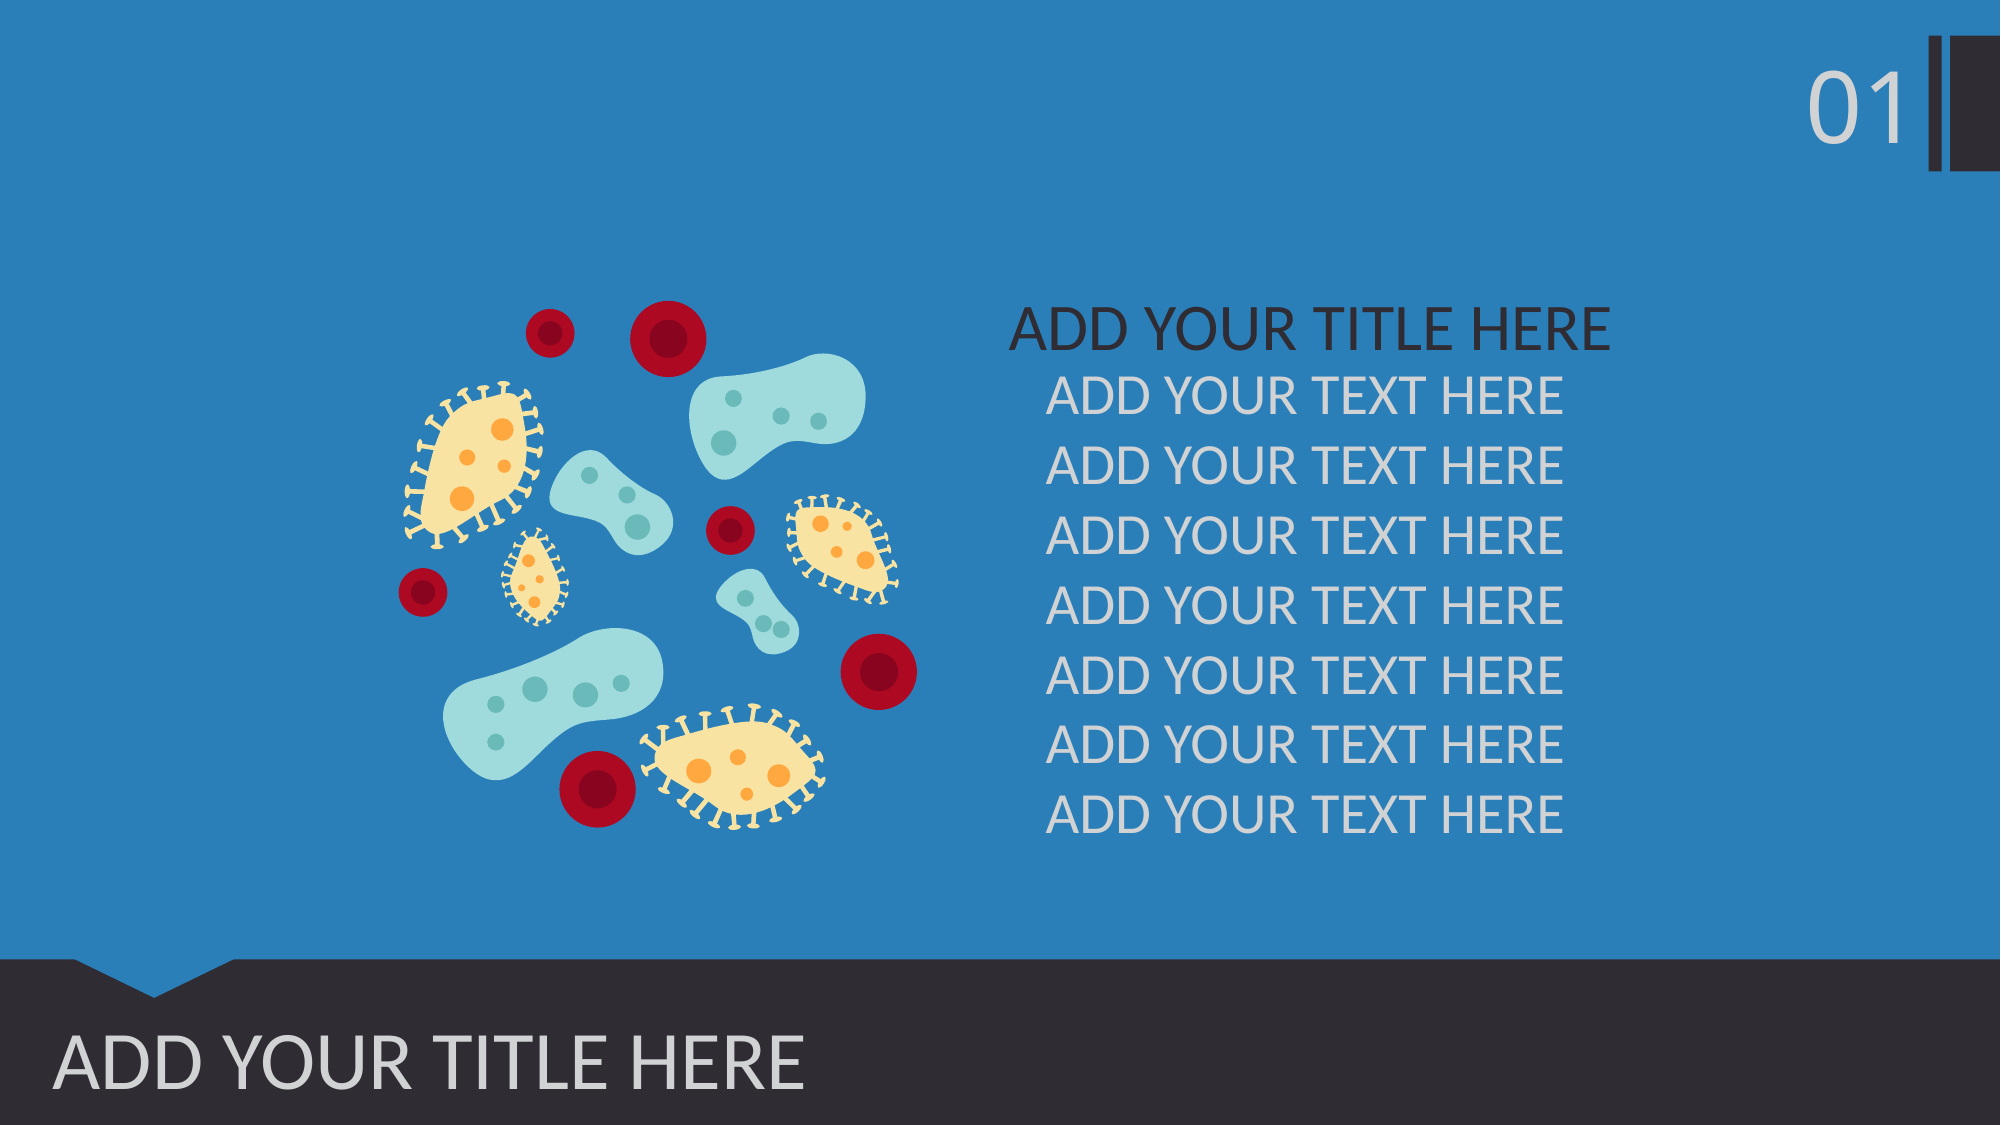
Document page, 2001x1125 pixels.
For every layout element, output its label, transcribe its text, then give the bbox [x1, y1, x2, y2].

text_box [507, 592, 517, 596]
text_box [547, 604, 556, 613]
text_box [416, 438, 423, 453]
text_box [864, 509, 873, 515]
text_box [487, 733, 505, 751]
text_box [549, 450, 674, 556]
text_box [788, 719, 801, 727]
text_box [535, 575, 544, 584]
text_box [580, 466, 599, 485]
text_box [842, 521, 852, 531]
text_box [476, 385, 490, 391]
text_box [791, 804, 802, 815]
text_box [748, 709, 757, 727]
text_box [552, 600, 562, 606]
text_box [525, 308, 575, 358]
text_box [476, 524, 489, 532]
text_box [538, 321, 563, 346]
text_box [769, 816, 783, 823]
text_box [783, 724, 796, 743]
text_box [518, 605, 526, 615]
text_box [891, 559, 898, 568]
text_box [852, 583, 859, 597]
text_box [416, 466, 433, 478]
text_box [816, 750, 824, 763]
text_box [487, 695, 505, 714]
text_box [459, 449, 476, 466]
text_box [871, 535, 884, 542]
text_box [790, 516, 803, 522]
text_box [730, 807, 737, 824]
text_box [767, 764, 791, 788]
text_box [867, 588, 878, 600]
text_box [422, 443, 440, 451]
text_box [740, 787, 754, 801]
text_box 01 [1790, 36, 1946, 172]
text_box [553, 568, 562, 576]
text_box [674, 715, 687, 723]
text_box [796, 779, 810, 796]
text_box [724, 389, 742, 408]
text_box [819, 494, 830, 499]
text_box [712, 805, 725, 823]
text_box [646, 759, 664, 772]
text_box [812, 515, 829, 532]
text_box [792, 556, 798, 566]
text_box [874, 547, 888, 555]
text_box [660, 730, 666, 748]
text_box [803, 793, 815, 802]
text_box [522, 554, 535, 568]
text_box [768, 799, 778, 817]
text_box [840, 633, 917, 711]
text_box [796, 554, 810, 562]
text_box [624, 514, 651, 540]
text_box ADD YOUR TEXT HERE ADD YOUR TEXT HERE ADD YOUR TEXT HERE ADD YOUR TEXT HERE ADD YOUR TEXT HERE ADD YOUR TEXT HERE ADD YOUR TEXT HERE [1030, 372, 1614, 853]
text_box [789, 739, 806, 753]
text_box [533, 531, 539, 540]
text_box [790, 539, 803, 549]
text_box [488, 502, 500, 520]
text_box [793, 499, 803, 505]
text_box [520, 427, 539, 438]
text_box [430, 420, 447, 434]
text_box [710, 430, 737, 456]
text_box [434, 526, 440, 544]
text_box [403, 504, 411, 517]
text_box [408, 510, 427, 522]
text_box [443, 628, 664, 781]
text_box [715, 568, 800, 655]
text_box [448, 522, 464, 538]
text_box [439, 399, 452, 407]
text_box [882, 579, 895, 585]
text_box [876, 518, 883, 527]
text_box [491, 418, 514, 441]
text_box [707, 821, 721, 829]
text_box [702, 717, 708, 735]
text_box ADD YOUR TITLE HERE [993, 276, 1662, 372]
text_box [679, 720, 692, 739]
text_box [492, 518, 506, 526]
text_box [810, 412, 828, 430]
text_box [410, 488, 428, 495]
text_box [630, 300, 707, 378]
text_box [833, 588, 842, 595]
text_box [564, 591, 569, 599]
text_box [817, 776, 826, 788]
text_box [695, 797, 710, 813]
text_box [497, 381, 511, 387]
text_box [559, 750, 636, 828]
text_box [725, 711, 736, 729]
text_box [516, 543, 526, 549]
text_box [1949, 35, 2000, 172]
text_box [430, 544, 444, 550]
text_box [754, 615, 773, 633]
text_box [537, 422, 544, 436]
text_box [515, 410, 533, 418]
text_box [0, 925, 2000, 1125]
text_box [517, 462, 534, 476]
text_box [729, 749, 746, 766]
text_box [523, 388, 532, 400]
text_box [878, 588, 885, 601]
text_box [846, 506, 857, 518]
text_box [641, 764, 649, 777]
text_box [837, 578, 848, 591]
text_box [618, 486, 636, 504]
text_box [751, 805, 757, 823]
text_box [410, 522, 428, 535]
text_box [786, 543, 792, 553]
text_box [834, 501, 842, 514]
text_box [543, 546, 553, 554]
text_box [795, 507, 889, 592]
text_box [853, 501, 861, 509]
text_box [682, 785, 697, 802]
text_box [884, 531, 889, 542]
text_box [528, 596, 541, 608]
text_box [662, 771, 674, 789]
text_box [654, 721, 816, 815]
text_box [511, 504, 522, 514]
text_box [520, 444, 538, 454]
text_box [881, 563, 893, 573]
text_box [536, 445, 543, 459]
text_box [797, 503, 806, 516]
text_box [718, 518, 743, 543]
text_box [578, 770, 617, 809]
text_box [532, 405, 539, 419]
text_box [698, 711, 712, 717]
text_box [689, 353, 866, 480]
text_box [472, 509, 484, 526]
text_box [803, 734, 812, 746]
text_box [497, 459, 511, 473]
text_box [556, 589, 566, 596]
text_box [462, 393, 477, 410]
text_box [410, 461, 418, 474]
text_box [572, 682, 599, 708]
text_box [791, 530, 804, 535]
text_box [524, 486, 532, 499]
text_box [456, 387, 469, 397]
text_box [864, 598, 872, 605]
text_box [859, 513, 869, 526]
text_box [821, 570, 829, 583]
text_box [508, 393, 526, 407]
text_box [657, 787, 670, 795]
text_box [720, 706, 734, 713]
text_box [505, 581, 514, 586]
text_box [879, 600, 889, 605]
text_box [511, 555, 521, 562]
text_box [656, 724, 670, 730]
text_box [800, 755, 819, 767]
text_box [830, 546, 843, 558]
text_box [449, 486, 475, 512]
text_box [645, 739, 662, 753]
text_box [810, 500, 814, 513]
text_box [523, 533, 531, 542]
text_box [548, 557, 557, 562]
text_box [772, 620, 790, 639]
text_box [686, 758, 712, 784]
text_box [771, 709, 783, 718]
text_box [522, 676, 548, 702]
text_box [444, 404, 457, 422]
text_box [612, 674, 630, 693]
text_box [780, 793, 797, 809]
text_box [787, 527, 791, 538]
text_box [803, 769, 820, 783]
text_box [747, 703, 761, 709]
text_box [727, 824, 742, 830]
text_box [504, 573, 514, 578]
text_box [801, 571, 809, 579]
text_box [689, 809, 701, 820]
text_box [535, 614, 541, 624]
text_box [866, 521, 879, 532]
text_box [823, 498, 829, 512]
text_box [513, 599, 522, 606]
text_box [772, 407, 790, 425]
text_box [763, 714, 778, 731]
text_box [500, 386, 506, 404]
text_box [836, 496, 846, 502]
text_box [706, 506, 755, 555]
text_box [807, 495, 818, 500]
text_box [818, 582, 828, 588]
text_box [518, 584, 526, 592]
text_box [736, 589, 755, 607]
text_box [746, 823, 760, 829]
text_box [398, 568, 448, 617]
text_box [894, 578, 899, 589]
text_box [849, 596, 859, 601]
text_box [410, 580, 436, 605]
text_box [541, 612, 549, 621]
text_box [404, 484, 411, 499]
text_box [404, 527, 412, 540]
text_box [859, 652, 899, 692]
text_box [507, 563, 516, 570]
text_box [856, 551, 875, 570]
text_box [531, 469, 540, 481]
text_box [420, 393, 527, 534]
text_box [481, 391, 488, 409]
text_box [805, 563, 817, 575]
text_box [508, 482, 527, 494]
text_box [639, 733, 649, 745]
text_box [458, 534, 469, 544]
text_box [649, 319, 688, 359]
text_box [502, 492, 516, 509]
text_box [676, 798, 687, 808]
text_box [536, 537, 546, 542]
text_box [526, 611, 535, 620]
text_box [510, 536, 561, 621]
text_box [887, 544, 892, 554]
text_box [786, 512, 791, 522]
text_box [424, 414, 434, 426]
